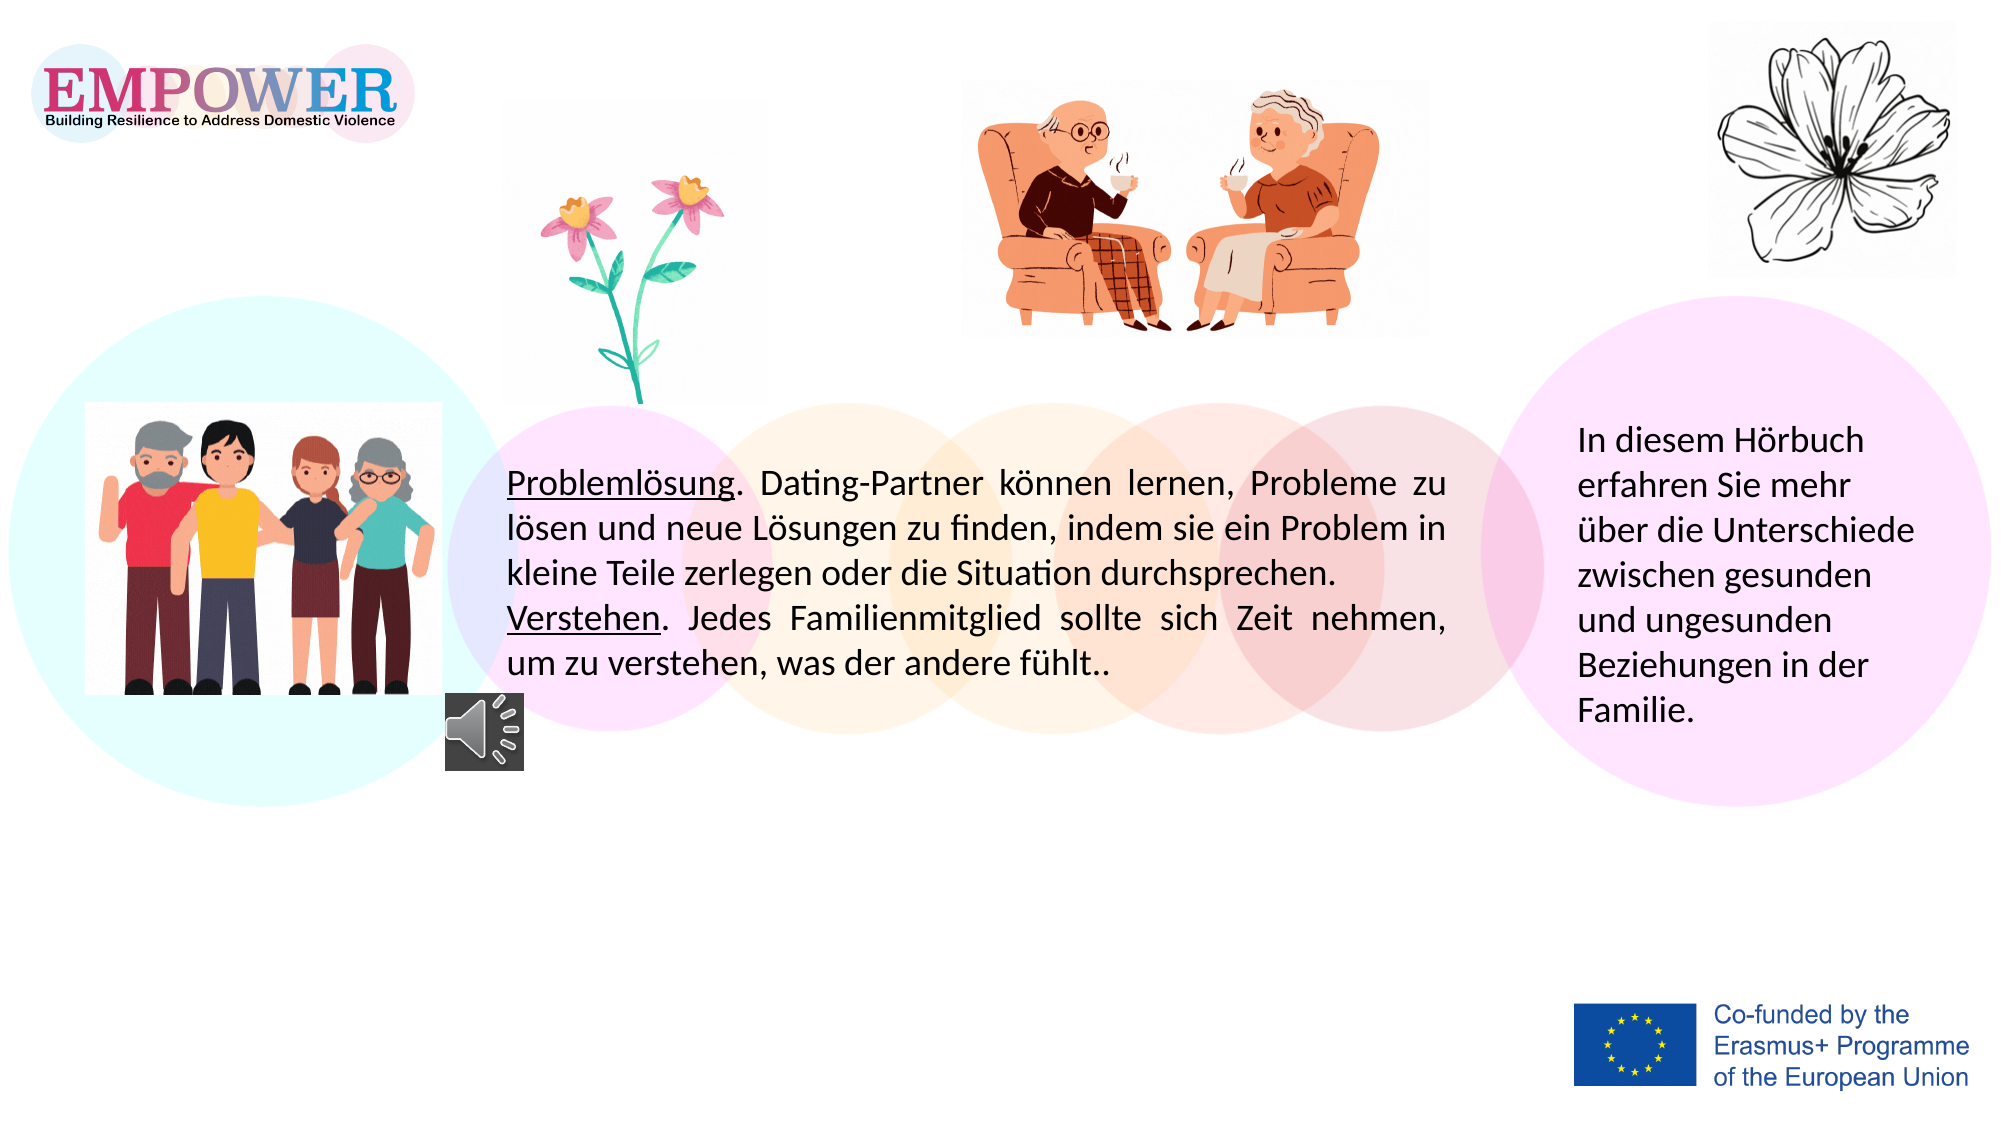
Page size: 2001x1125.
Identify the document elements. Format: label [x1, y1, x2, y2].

picture [8, 80, 1992, 807]
picture [1708, 21, 1957, 278]
text_box [1550, 979, 2000, 1109]
picture [31, 44, 415, 143]
